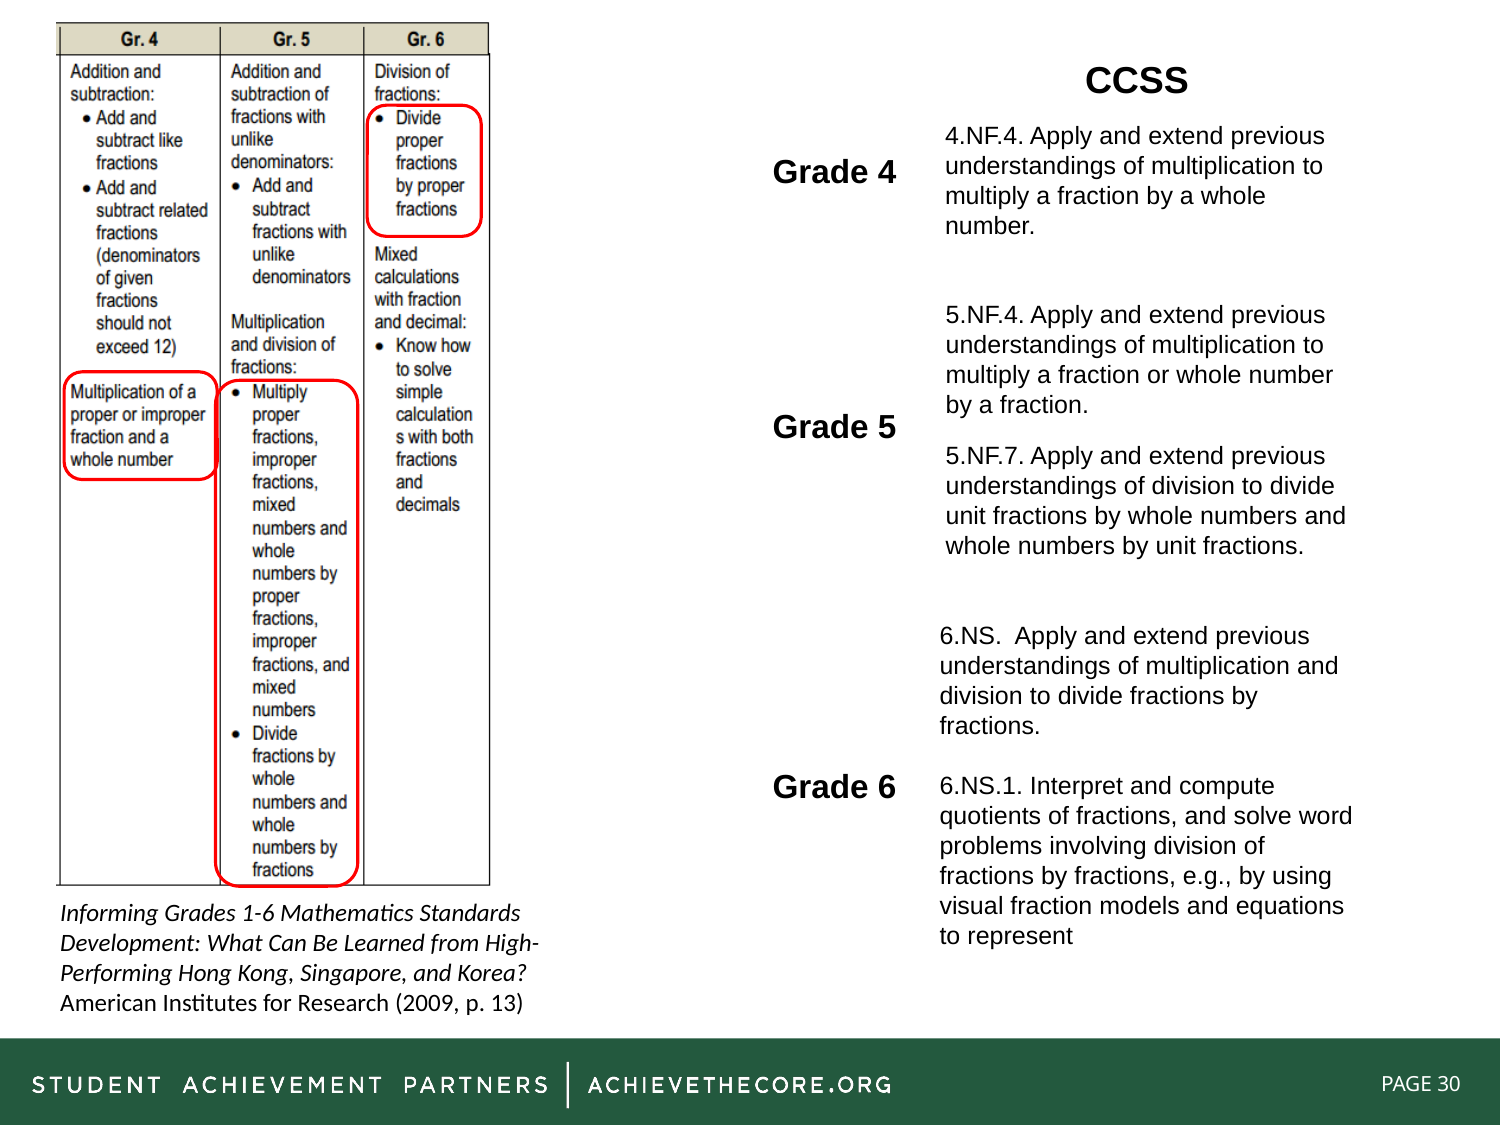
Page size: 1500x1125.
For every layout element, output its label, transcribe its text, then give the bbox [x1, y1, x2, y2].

picture [56, 14, 495, 887]
text_box Informing Grades 1-6 Mathematics Standards Development: What Can Be Learned from High-Performing Hong Kong, Singapore, and Korea? American Institutes for Research (2009, p. 13) [45, 888, 577, 1025]
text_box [699, 48, 1380, 971]
picture [12, 1055, 911, 1112]
